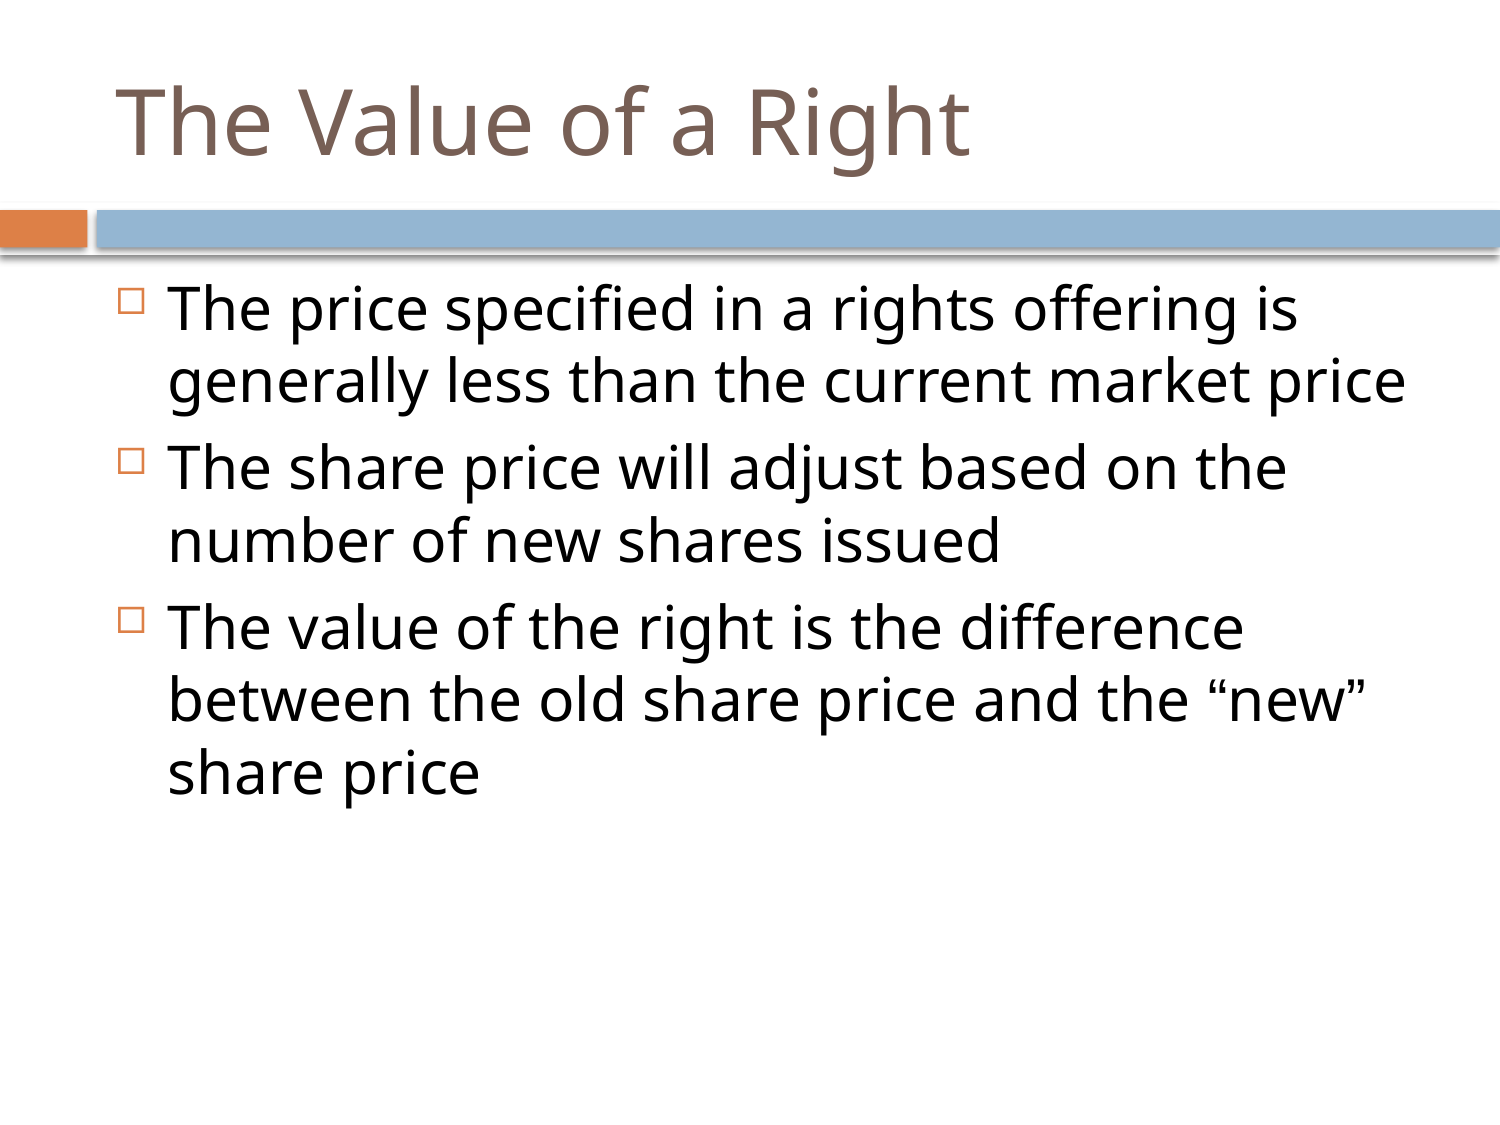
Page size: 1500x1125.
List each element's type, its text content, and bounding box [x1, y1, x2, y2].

list The price specified in a rights offering is generally less than the current market price The share price will adjust based on the number of new shares issued The value of the right is the difference between the old share price and the “new” share price [100, 262, 1438, 1000]
title The Value of a Right [100, 37, 1438, 200]
